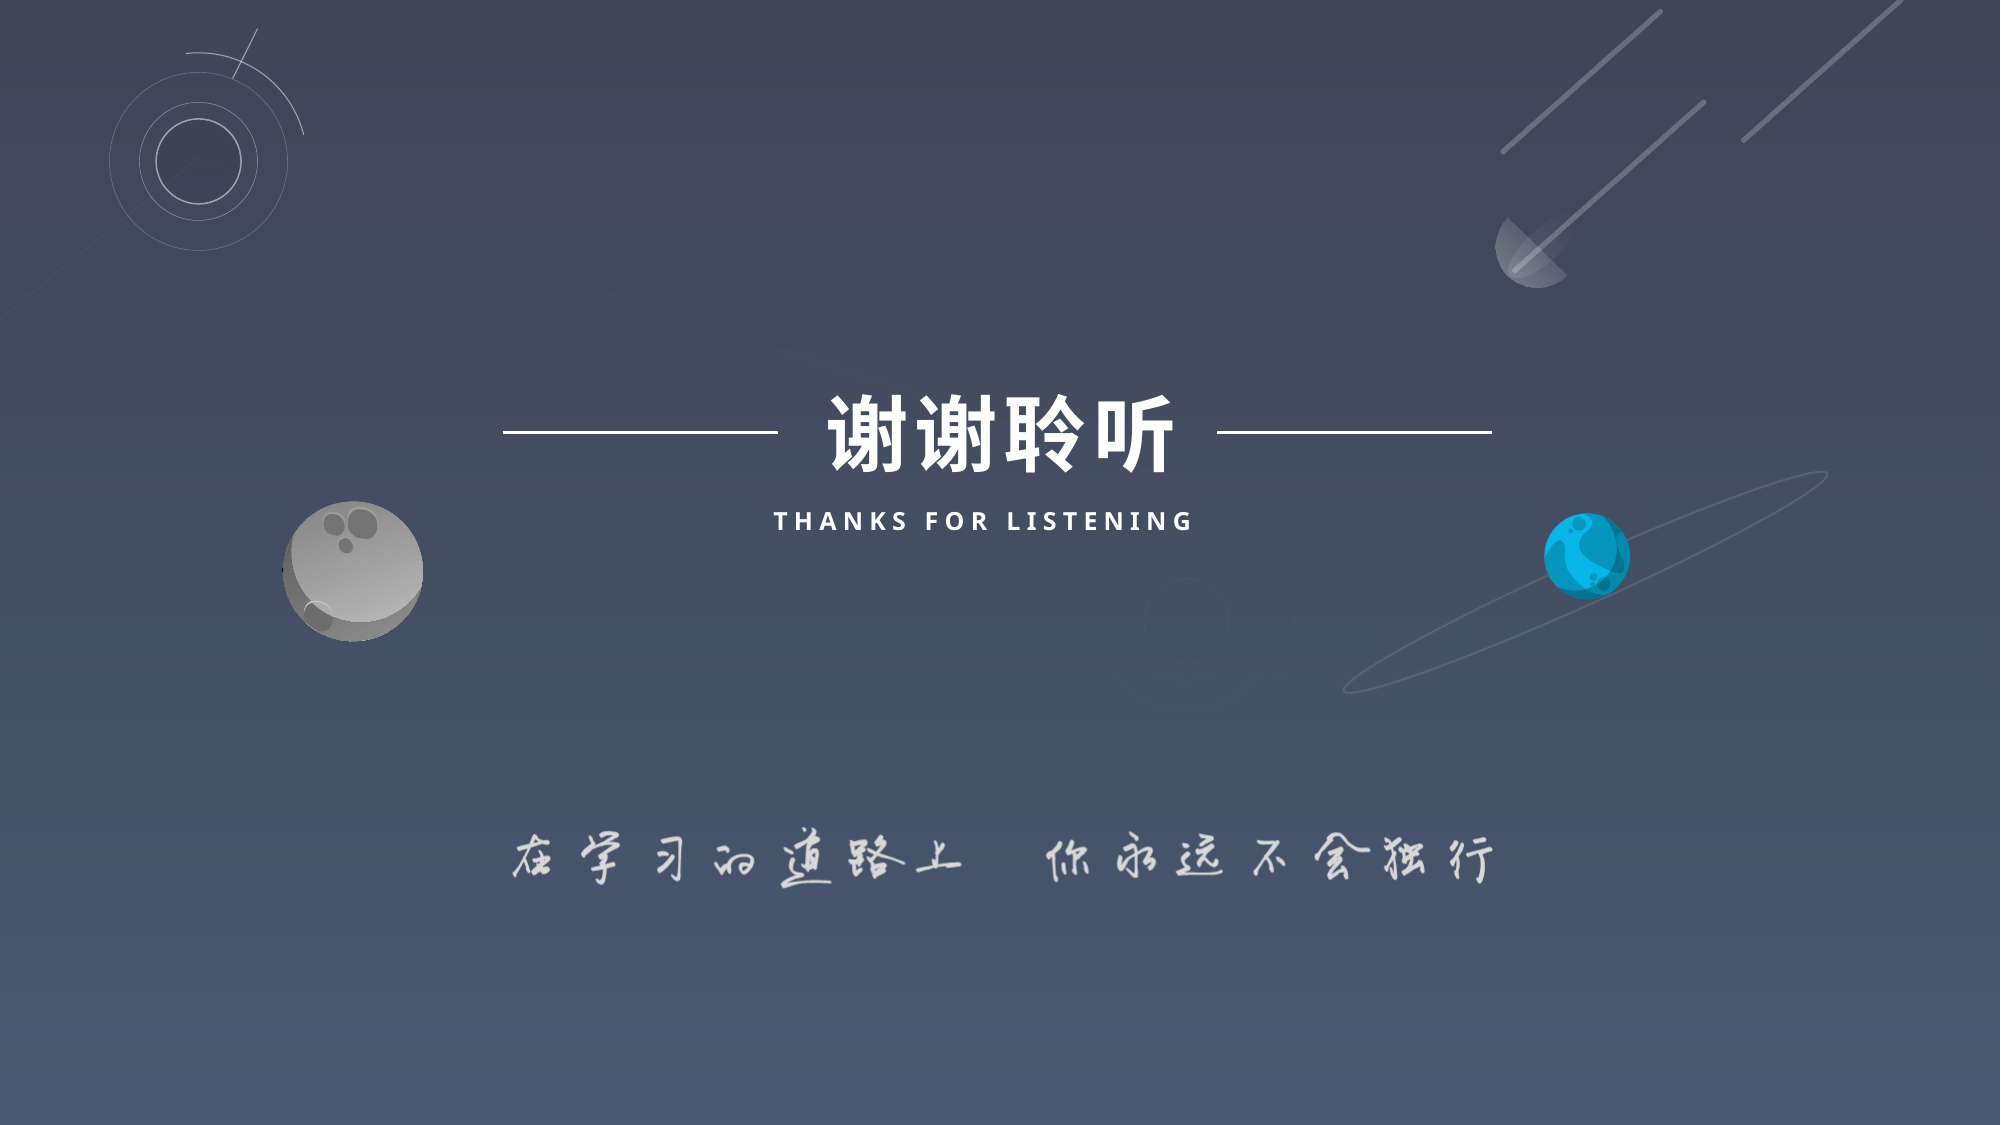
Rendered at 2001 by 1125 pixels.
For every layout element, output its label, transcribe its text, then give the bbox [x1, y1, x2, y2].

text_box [1514, 101, 1704, 271]
text_box THANKS FOR LISTENING [758, 498, 1244, 543]
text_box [89, 28, 308, 270]
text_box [194, 158, 1187, 483]
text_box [0, 158, 199, 321]
picture [458, 789, 1543, 935]
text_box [1502, 11, 1661, 152]
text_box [1320, 513, 1851, 605]
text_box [1077, 512, 1295, 730]
text_box 谢谢聆听 [810, 433, 1192, 490]
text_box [1743, 0, 1902, 141]
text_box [1495, 205, 1588, 288]
text_box 谢谢聆听 [1187, 374, 1192, 432]
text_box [283, 501, 423, 642]
